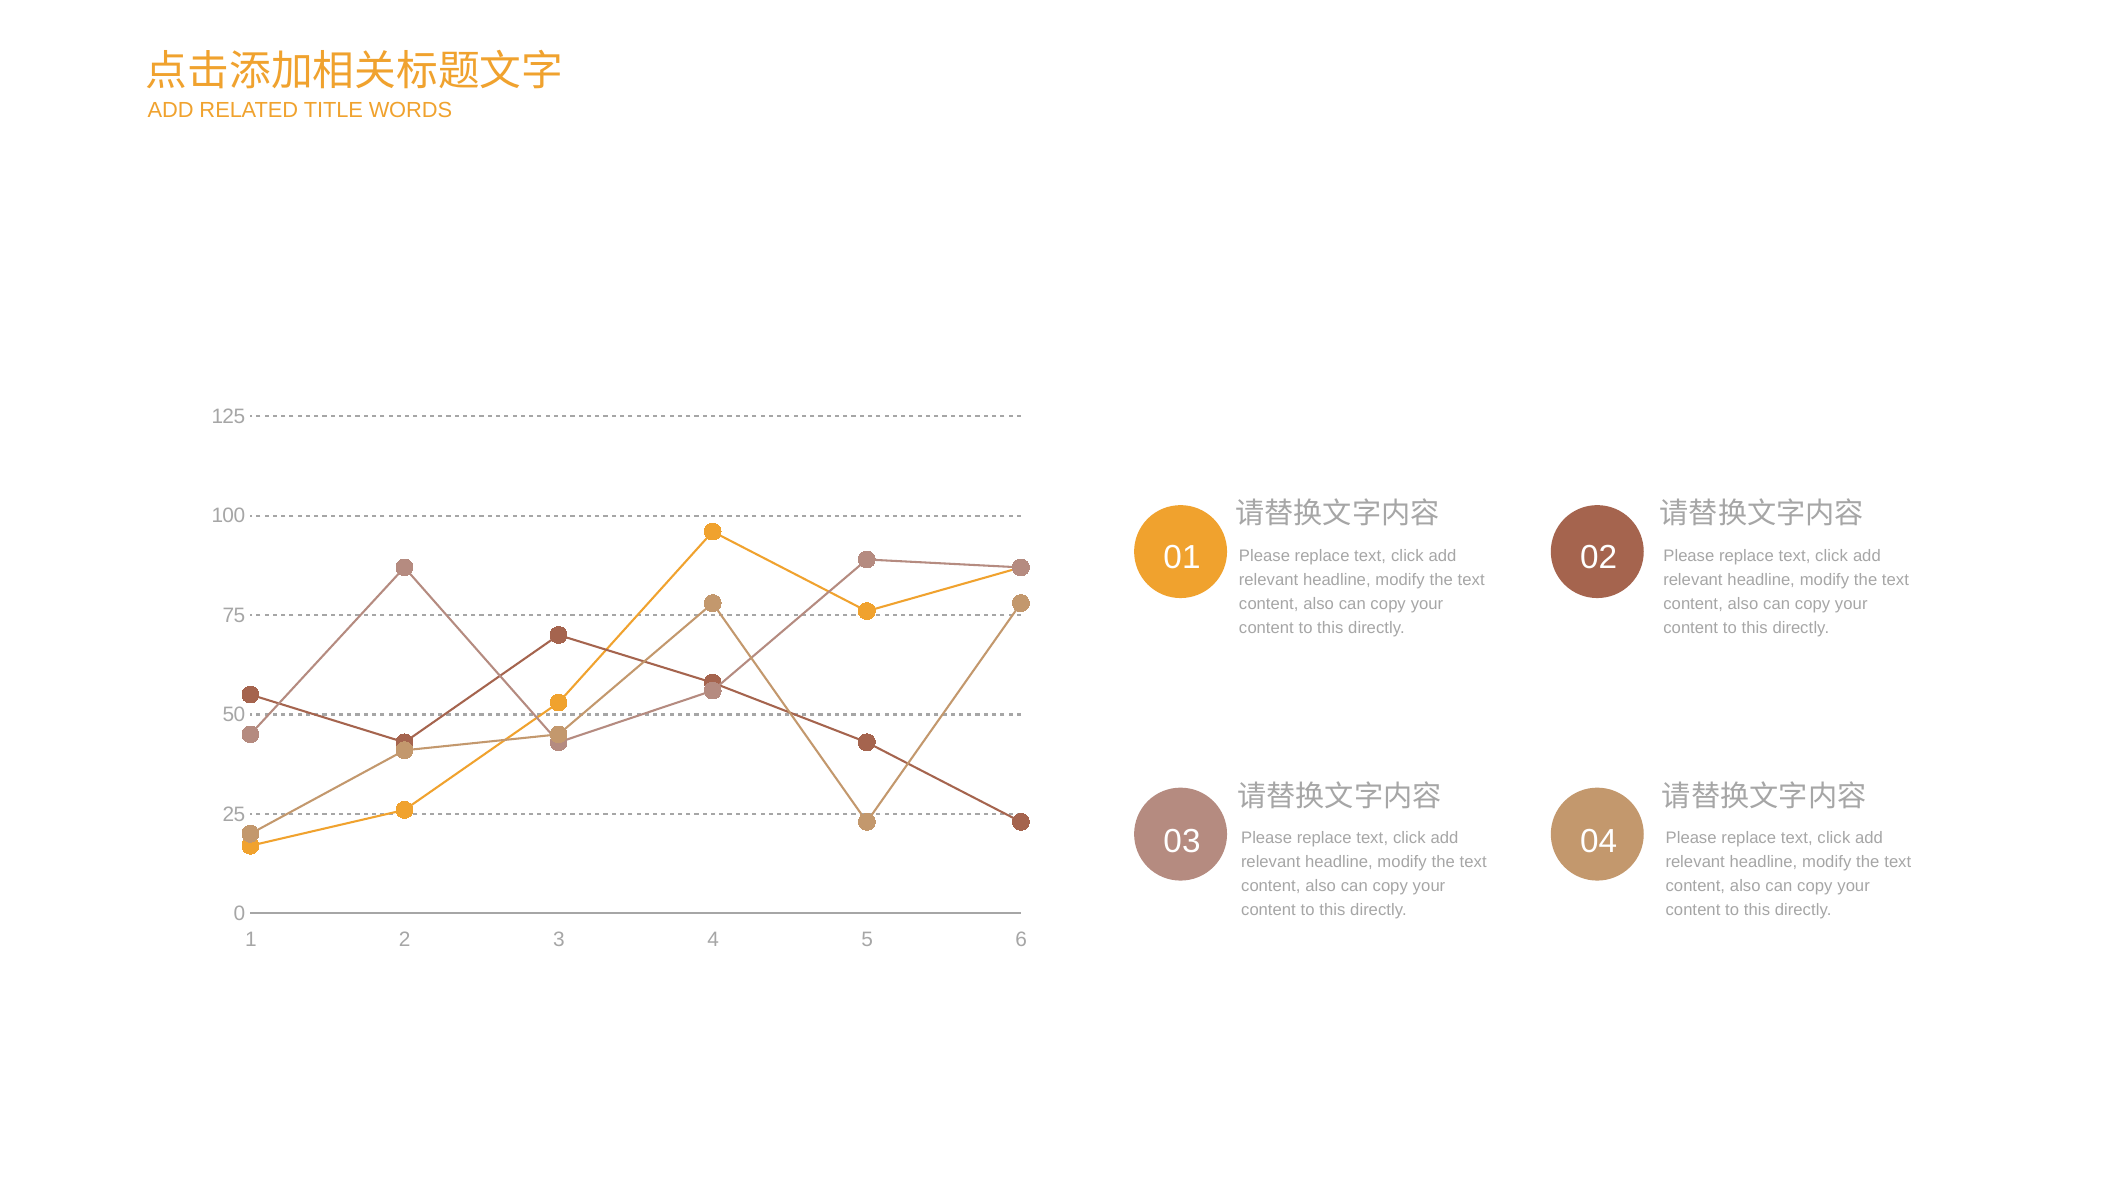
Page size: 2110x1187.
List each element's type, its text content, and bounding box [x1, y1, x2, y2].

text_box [1550, 770, 1915, 919]
text_box 点击添加相关标题文字 [145, 43, 564, 95]
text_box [1550, 487, 1912, 636]
chart [189, 384, 1040, 967]
text_box ADD RELATED TITLE WORDS [147, 96, 453, 123]
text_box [1134, 770, 1490, 919]
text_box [1134, 487, 1488, 636]
